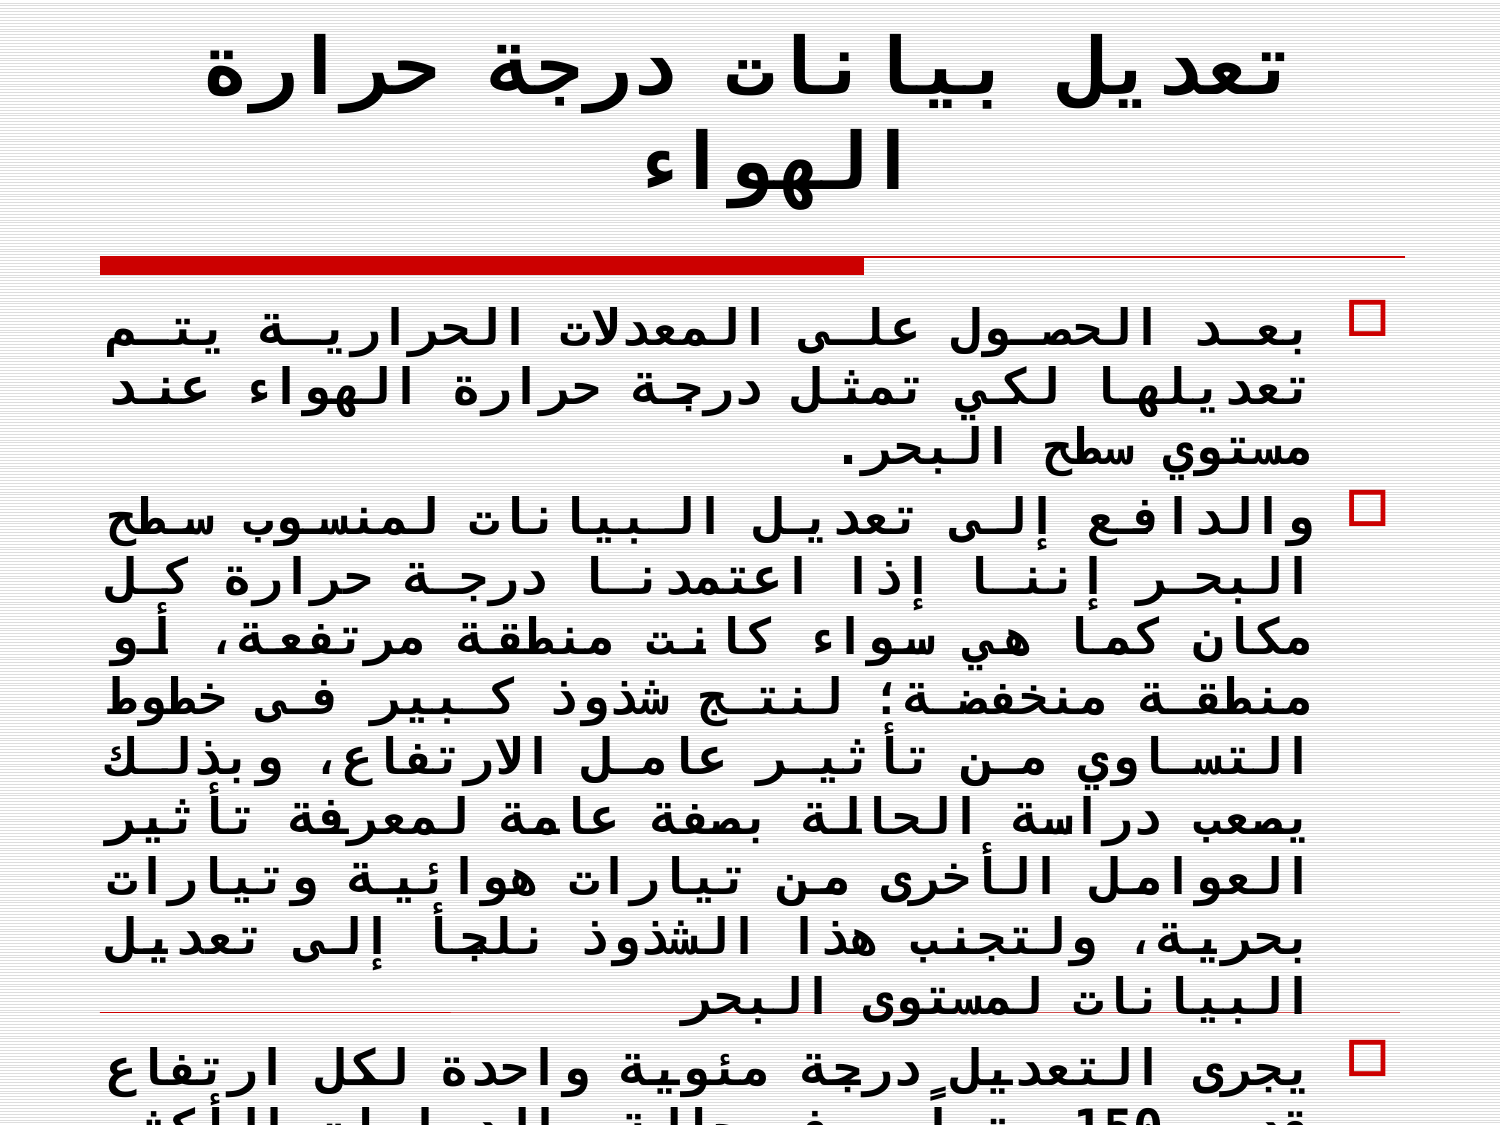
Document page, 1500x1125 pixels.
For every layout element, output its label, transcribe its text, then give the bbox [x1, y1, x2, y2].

title تعديل بيانات درجة حرارة الهواء [94, 50, 1407, 213]
list بعد الحصول على المعدلات الحرارية يتم تعديلها لكي تمثل درجة حرارة الهواء عند مستوي سطح البحر. والدافع إلى تعديل البيانات لمنسوب سطح البحر إننا إذا اعتمدنا درجة حرارة كل مكان كما هي سواء كانت منطقة مرتفعة، أو منطقة منخفضة؛ لنتج شذوذ كبير فى خطوط التساوي من تأثير عامل الارتفاع، وبذلك يصعب دراسة الحالة بصفة عامة لمعرفة تأثير العوامل الأخرى من تيارات هوائية وتيارات بحرية، ولتجنب هذا الشذوذ نلجأ إلى تعديل البيانات لمستوى البحر يجرى التعديل درجة مئوية واحدة لكل ارتفاع قدره 150 متراً، وفى حالة الدراسات الأكثر الدقة يجرى التعديل على أساس انخفاض الحرارة درجة واحدة كلما ارتفعنا 220 متراً فى الشتاء، ودرجة واحدة لكل 140 متراً فى الصيف، ودرجة مئوية واحدة لكل 180 متراً فى العام كله. [92, 287, 1406, 988]
